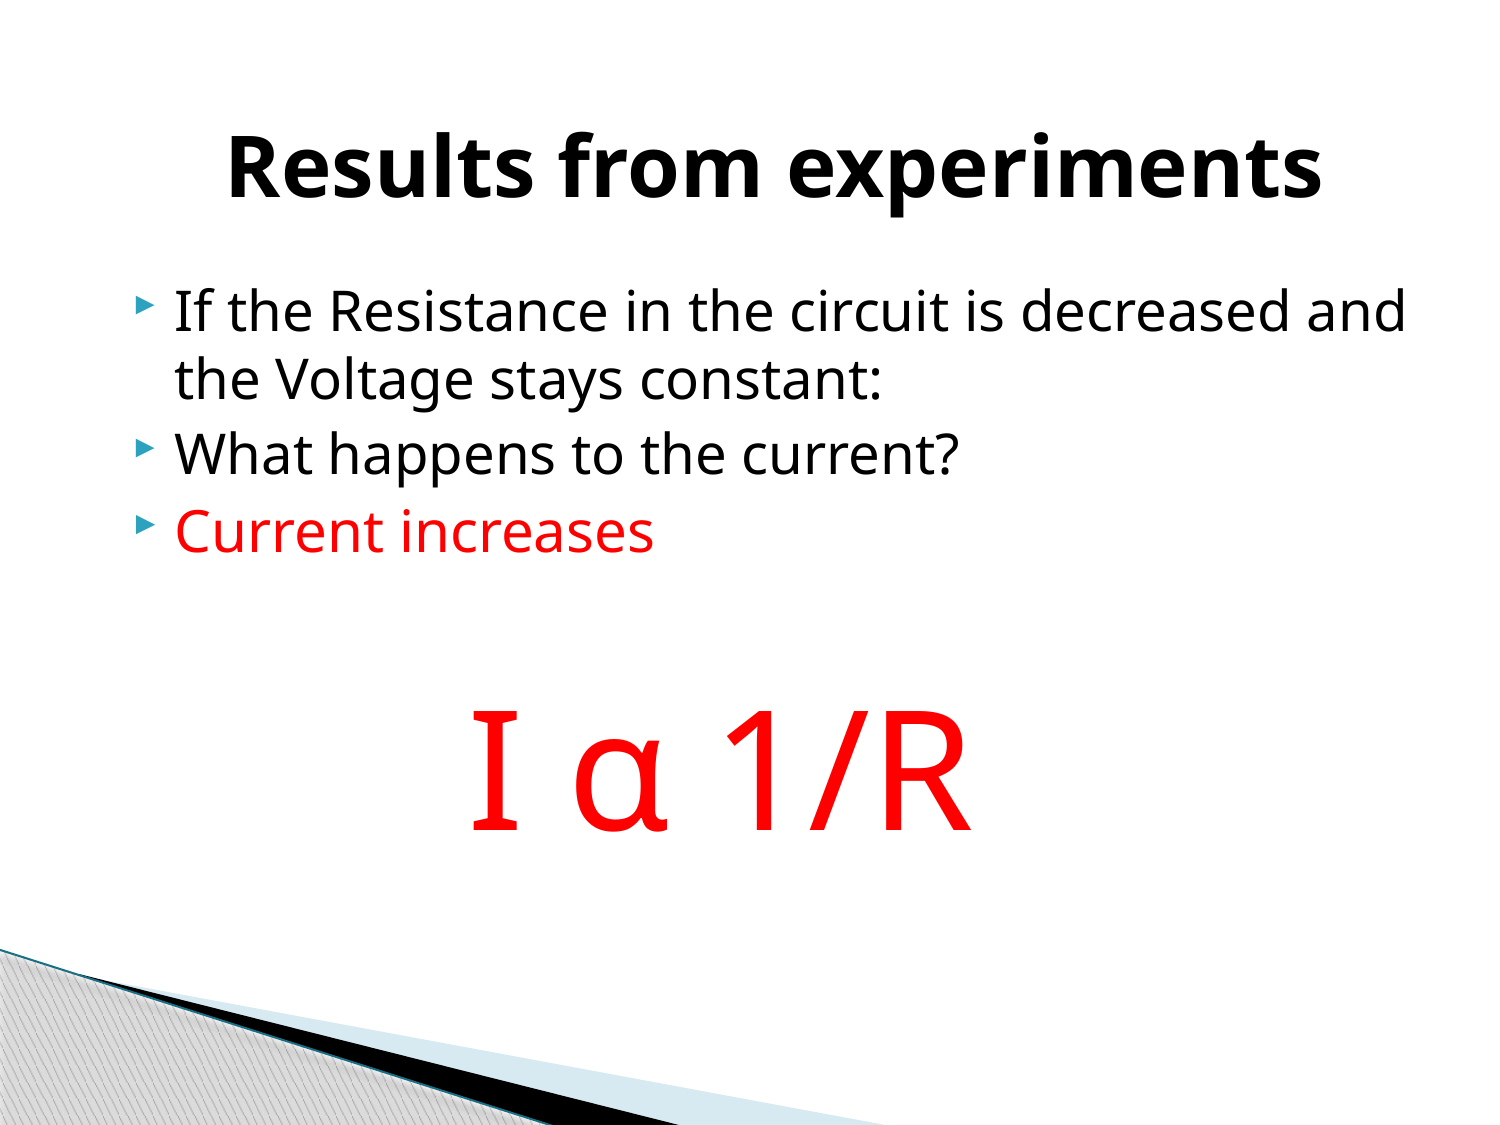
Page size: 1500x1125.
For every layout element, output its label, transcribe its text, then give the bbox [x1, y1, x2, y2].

text_box If the Resistance in the circuit is decreased and the Voltage stays constant: What happens to the current? Current increases [99, 267, 1450, 1011]
text_box Results from experiments [99, 70, 1450, 258]
text_box I α 1/R [117, 656, 1325, 871]
